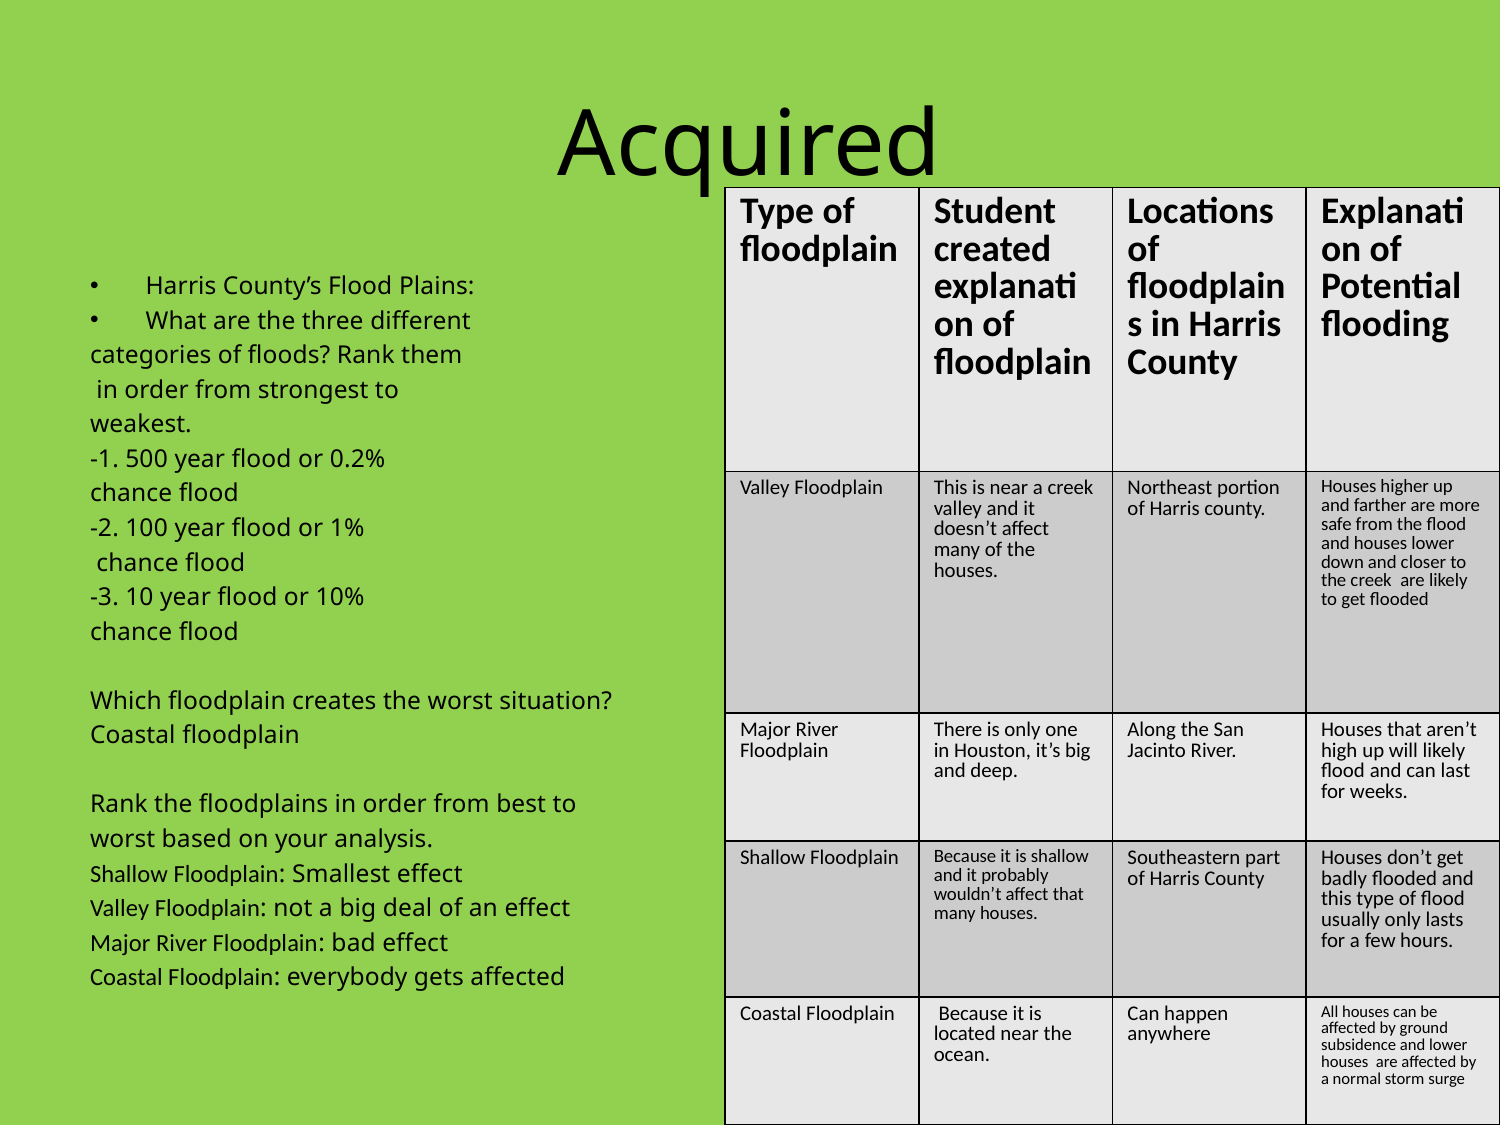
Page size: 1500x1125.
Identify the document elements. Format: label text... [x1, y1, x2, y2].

table_cell Southeastern part of Harris County [1113, 842, 1305, 996]
table_cell Houses that aren’t high up will likely flood and can last for weeks. [1307, 714, 1499, 840]
table_cell Northeast portion of Harris county. [1113, 472, 1305, 712]
table_cell This is near a creek valley and it doesn’t affect many of the houses. [920, 472, 1112, 712]
table_cell Shallow Floodplain [726, 842, 918, 996]
table_cell Major River Floodplain [726, 714, 918, 840]
table_header Locations of floodplains in Harris County [1113, 188, 1305, 471]
table_cell Coastal Floodplain [726, 998, 918, 1124]
table_cell Houses don’t get badly flooded and this type of flood usually only lasts for a few hours. [1307, 842, 1499, 996]
table_cell Because it is located near the ocean. [920, 998, 1112, 1124]
table_cell Can happen anywhere [1113, 998, 1305, 1124]
table_cell All houses can be affected by ground subsidence and lower houses are affected by a normal storm surge [1307, 998, 1499, 1124]
table_header Explanation of Potential flooding [1307, 188, 1499, 471]
table_header Type of floodplain [726, 188, 918, 471]
table_cell Valley Floodplain [726, 472, 918, 712]
list Harris County’s Flood Plains: What are the three different categories of floods? Rank them in order from strongest to weakest. -1. 500 year flood or 0.2% chance flood -2. 100 year flood or 1% chance flood -3. 10 year flood or 10% chance flood Which floodplain creates the worst situation? Coastal floodplain Rank the floodplains in order from best to worst based on your analysis. Shallow Floodplain: Smallest effect Valley Floodplain: not a big deal of an effect Major River Floodplain: bad effect Coastal Floodplain: everybody gets affected [75, 262, 724, 1005]
table_cell There is only one in Houston, it’s big and deep. [920, 714, 1112, 840]
title Acquired [75, 45, 1425, 233]
table_cell Houses higher up and farther are more safe from the flood and houses lower down and closer to the creek are likely to get flooded [1307, 472, 1499, 712]
table_header Student created explanation of floodplain [920, 188, 1112, 471]
table_cell Along the San Jacinto River. [1113, 714, 1305, 840]
table_cell Because it is shallow and it probably wouldn’t affect that many houses. [920, 842, 1112, 996]
